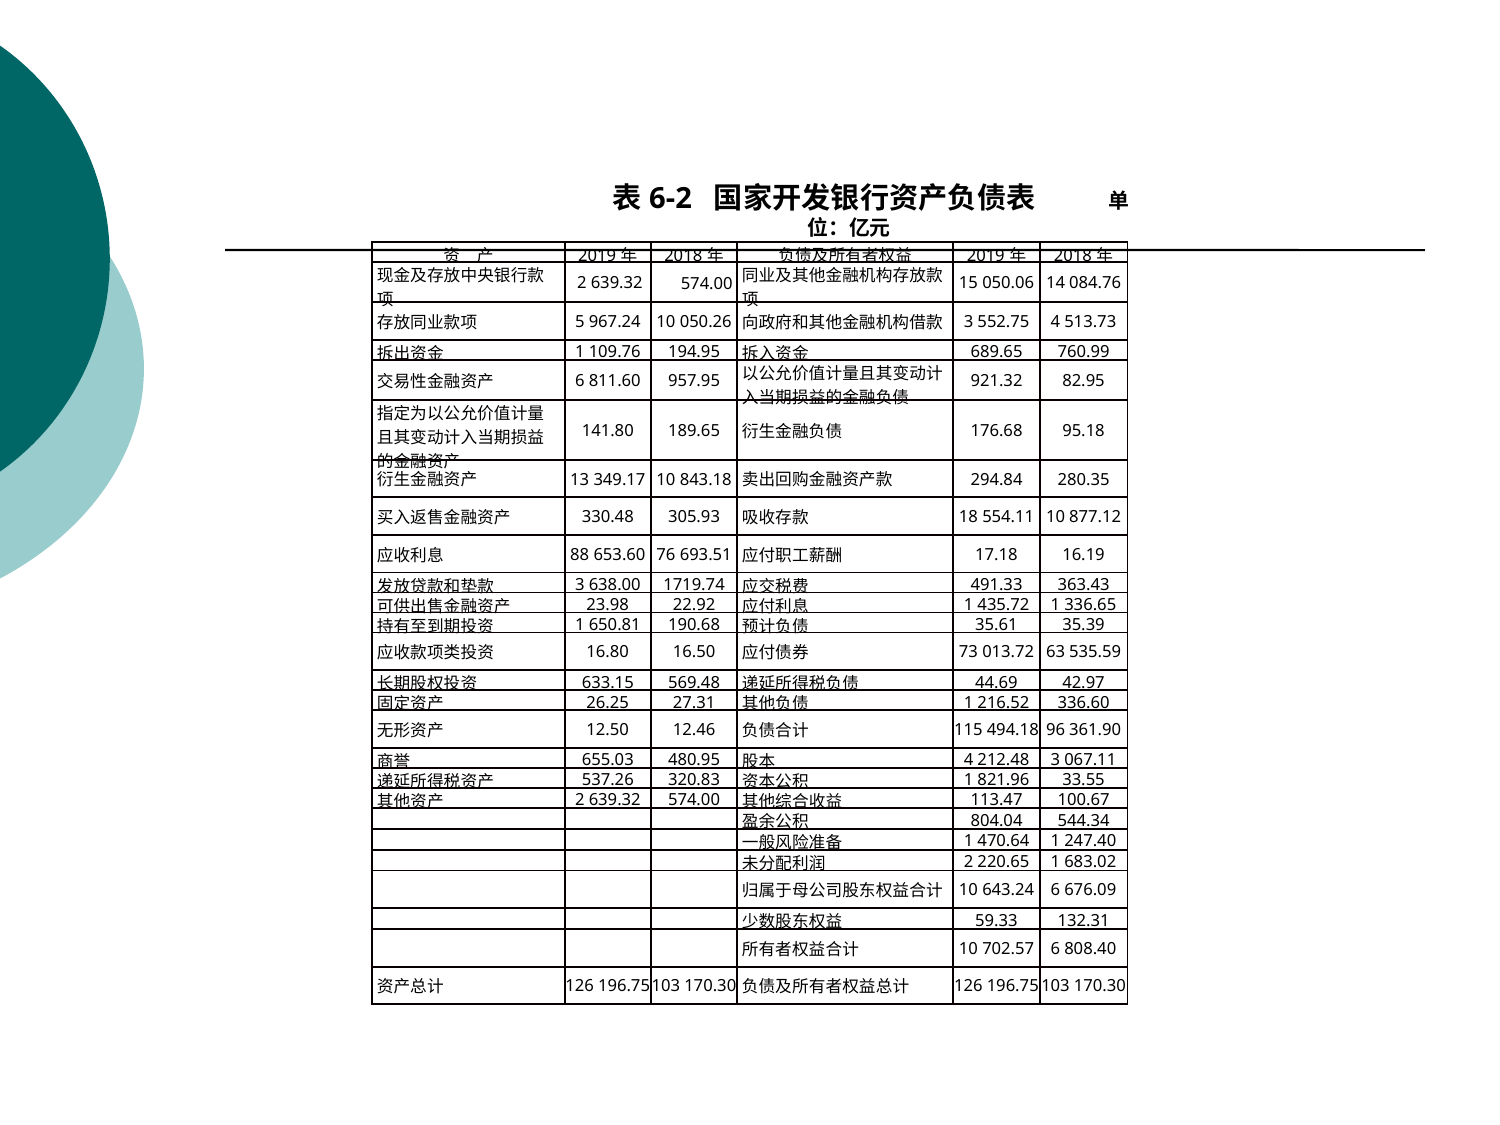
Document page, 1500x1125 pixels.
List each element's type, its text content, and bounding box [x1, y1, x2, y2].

table_cell 96 361.90 [1041, 711, 1127, 747]
table_cell 1719.74 [652, 573, 736, 592]
table_cell 73 013.72 [954, 633, 1039, 669]
table_cell 3 552.75 [954, 303, 1039, 339]
table_cell 689.65 [954, 341, 1039, 359]
table_cell 2 639.32 [566, 789, 650, 807]
table_cell 633.15 [566, 671, 650, 689]
table_cell 760.99 [1041, 341, 1127, 359]
table_cell 递延所得税资产 [373, 769, 564, 787]
table_header 2018年 [652, 243, 736, 261]
text_box 表6-2 国家开发银行资产负债表 单位：亿元 [534, 184, 1164, 235]
table_cell 应付利息 [738, 593, 952, 612]
table_cell 10 643.24 [954, 871, 1039, 907]
table_cell 126 196.75 [954, 968, 1039, 1003]
table_cell 23.98 [566, 593, 650, 612]
table_cell 12.50 [566, 711, 650, 747]
table_cell 921.32 [954, 361, 1039, 399]
table_cell 294.84 [954, 461, 1039, 496]
table_cell 3 638.00 [566, 573, 650, 592]
table_cell 16.19 [1041, 536, 1127, 572]
table_cell 1 821.96 [954, 769, 1039, 787]
table_header 2019年 [954, 243, 1039, 261]
table_cell 18 554.11 [954, 498, 1039, 534]
table_cell 其他综合收益 [738, 789, 952, 807]
table_cell [373, 851, 564, 870]
table_header 2018年 [1041, 243, 1127, 261]
table_cell 4 513.73 [1041, 303, 1127, 339]
table_cell 卖出回购金融资产款 [738, 461, 952, 496]
table_cell 95.18 [1041, 401, 1127, 459]
table_cell 35.39 [1041, 613, 1127, 632]
table_cell 126 196.75 [566, 968, 650, 1003]
table_cell 指定为以公允价值计量且其变动计入当期损益的金融资产 [373, 401, 564, 459]
table_cell 35.61 [954, 613, 1039, 632]
table_cell 盈余公积 [738, 809, 952, 828]
table_cell [652, 851, 736, 870]
table_cell 280.35 [1041, 461, 1127, 496]
table_cell 衍生金融资产 [373, 461, 564, 496]
table_cell 115 494.18 [954, 711, 1039, 747]
table_cell 股本 [738, 749, 952, 767]
table_cell 132.31 [1041, 909, 1127, 928]
table_cell [373, 909, 564, 928]
table_cell [652, 871, 736, 907]
table_cell 480.95 [652, 749, 736, 767]
table_cell 1 247.40 [1041, 830, 1127, 849]
table_cell 1 683.02 [1041, 851, 1127, 870]
table_cell 2 639.32 [566, 263, 650, 301]
table_cell 16.50 [652, 633, 736, 669]
table_cell 拆入资金 [738, 341, 952, 359]
table_cell 其他资产 [373, 789, 564, 807]
table_cell 一般风险准备 [738, 830, 952, 849]
table_cell 持有至到期投资 [373, 613, 564, 632]
table_cell 固定资产 [373, 691, 564, 709]
table_cell 资产总计 [373, 968, 564, 1003]
table_cell 1 650.81 [566, 613, 650, 632]
table_cell 190.68 [652, 613, 736, 632]
table_cell [373, 830, 564, 849]
table_cell 13 349.17 [566, 461, 650, 496]
table_cell 59.33 [954, 909, 1039, 928]
table_cell 预计负债 [738, 613, 952, 632]
table_cell 194.95 [652, 341, 736, 359]
table_cell 负债及所有者权益总计 [738, 968, 952, 1003]
table_cell 16.80 [566, 633, 650, 669]
table_cell 537.26 [566, 769, 650, 787]
table_cell [566, 830, 650, 849]
table_cell 所有者权益合计 [738, 930, 952, 966]
table_header 2019年 [566, 243, 650, 261]
table_cell 113.47 [954, 789, 1039, 807]
table_cell 以公允价值计量且其变动计入当期损益的金融负债 [738, 361, 952, 399]
table_cell 22.92 [652, 593, 736, 612]
table_cell [652, 830, 736, 849]
table_cell 27.31 [652, 691, 736, 709]
table_cell [566, 871, 650, 907]
table_cell 14 084.76 [1041, 263, 1127, 301]
table_cell 归属于母公司股东权益合计 [738, 871, 952, 907]
table_cell 491.33 [954, 573, 1039, 592]
table_cell 吸收存款 [738, 498, 952, 534]
table_cell 现金及存放中央银行款项 [373, 263, 564, 301]
table_cell 应收款项类投资 [373, 633, 564, 669]
table_cell 1 109.76 [566, 341, 650, 359]
table_cell 向政府和其他金融机构借款 [738, 303, 952, 339]
table_cell 10 050.26 [652, 303, 736, 339]
table_cell 1 216.52 [954, 691, 1039, 709]
table_cell 应交税费 [738, 573, 952, 592]
table_cell 26.25 [566, 691, 650, 709]
table_cell 63 535.59 [1041, 633, 1127, 669]
table_cell 拆出资金 [373, 341, 564, 359]
table_cell [566, 851, 650, 870]
table_cell 12.46 [652, 711, 736, 747]
table_cell 商誉 [373, 749, 564, 767]
table_cell 3 067.11 [1041, 749, 1127, 767]
table_cell 衍生金融负债 [738, 401, 952, 459]
table_cell 544.34 [1041, 809, 1127, 828]
table_cell [566, 909, 650, 928]
table_cell 804.04 [954, 809, 1039, 828]
table_cell [373, 930, 564, 966]
table_cell 100.67 [1041, 789, 1127, 807]
table_cell 82.95 [1041, 361, 1127, 399]
table_cell [373, 809, 564, 828]
table_cell 10 843.18 [652, 461, 736, 496]
table_cell 买入返售金融资产 [373, 498, 564, 534]
table_cell 336.60 [1041, 691, 1127, 709]
table_cell 305.93 [652, 498, 736, 534]
table_cell 33.55 [1041, 769, 1127, 787]
table_cell 574.00 [652, 789, 736, 807]
table_cell 负债合计 [738, 711, 952, 747]
table_cell 少数股东权益 [738, 909, 952, 928]
table_cell [652, 909, 736, 928]
table_cell 长期股权投资 [373, 671, 564, 689]
table_cell 330.48 [566, 498, 650, 534]
table_cell 6 676.09 [1041, 871, 1127, 907]
table_cell 应付职工薪酬 [738, 536, 952, 572]
table_cell 10 702.57 [954, 930, 1039, 966]
table_cell 资本公积 [738, 769, 952, 787]
table_cell 6 811.60 [566, 361, 650, 399]
table_cell 交易性金融资产 [373, 361, 564, 399]
table_cell 1 336.65 [1041, 593, 1127, 612]
table_cell 44.69 [954, 671, 1039, 689]
table_cell 88 653.60 [566, 536, 650, 572]
table_cell 应收利息 [373, 536, 564, 572]
table_cell 1 470.64 [954, 830, 1039, 849]
table_cell 103 170.30 [652, 968, 736, 1003]
table_cell 569.48 [652, 671, 736, 689]
table_cell 发放贷款和垫款 [373, 573, 564, 592]
table_cell 1 435.72 [954, 593, 1039, 612]
table_cell [566, 930, 650, 966]
table_cell 5 967.24 [566, 303, 650, 339]
table_cell 15 050.06 [954, 263, 1039, 301]
table_cell [566, 809, 650, 828]
table_cell 655.03 [566, 749, 650, 767]
table_cell 递延所得税负债 [738, 671, 952, 689]
table_cell 76 693.51 [652, 536, 736, 572]
table_cell 其他负债 [738, 691, 952, 709]
table_cell 无形资产 [373, 711, 564, 747]
table_cell 未分配利润 [738, 851, 952, 870]
table_cell 同业及其他金融机构存放款项 [738, 263, 952, 301]
table_cell 42.97 [1041, 671, 1127, 689]
table_cell 176.68 [954, 401, 1039, 459]
table_cell [652, 809, 736, 828]
table_cell 应付债券 [738, 633, 952, 669]
table_cell [652, 930, 736, 966]
table_header 资 产 [373, 243, 564, 261]
table_cell 6 808.40 [1041, 930, 1127, 966]
table_cell 574.00 [652, 263, 736, 301]
table_cell 17.18 [954, 536, 1039, 572]
table_cell 可供出售金融资产 [373, 593, 564, 612]
table_cell 957.95 [652, 361, 736, 399]
table_header 负债及所有者权益 [738, 243, 952, 261]
table_cell 存放同业款项 [373, 303, 564, 339]
table_cell 320.83 [652, 769, 736, 787]
table_cell 103 170.30 [1041, 968, 1127, 1003]
table_cell 189.65 [652, 401, 736, 459]
table_cell 4 212.48 [954, 749, 1039, 767]
table_cell 141.80 [566, 401, 650, 459]
table_cell 2 220.65 [954, 851, 1039, 870]
table_cell [373, 871, 564, 907]
table_cell 363.43 [1041, 573, 1127, 592]
table_cell 10 877.12 [1041, 498, 1127, 534]
